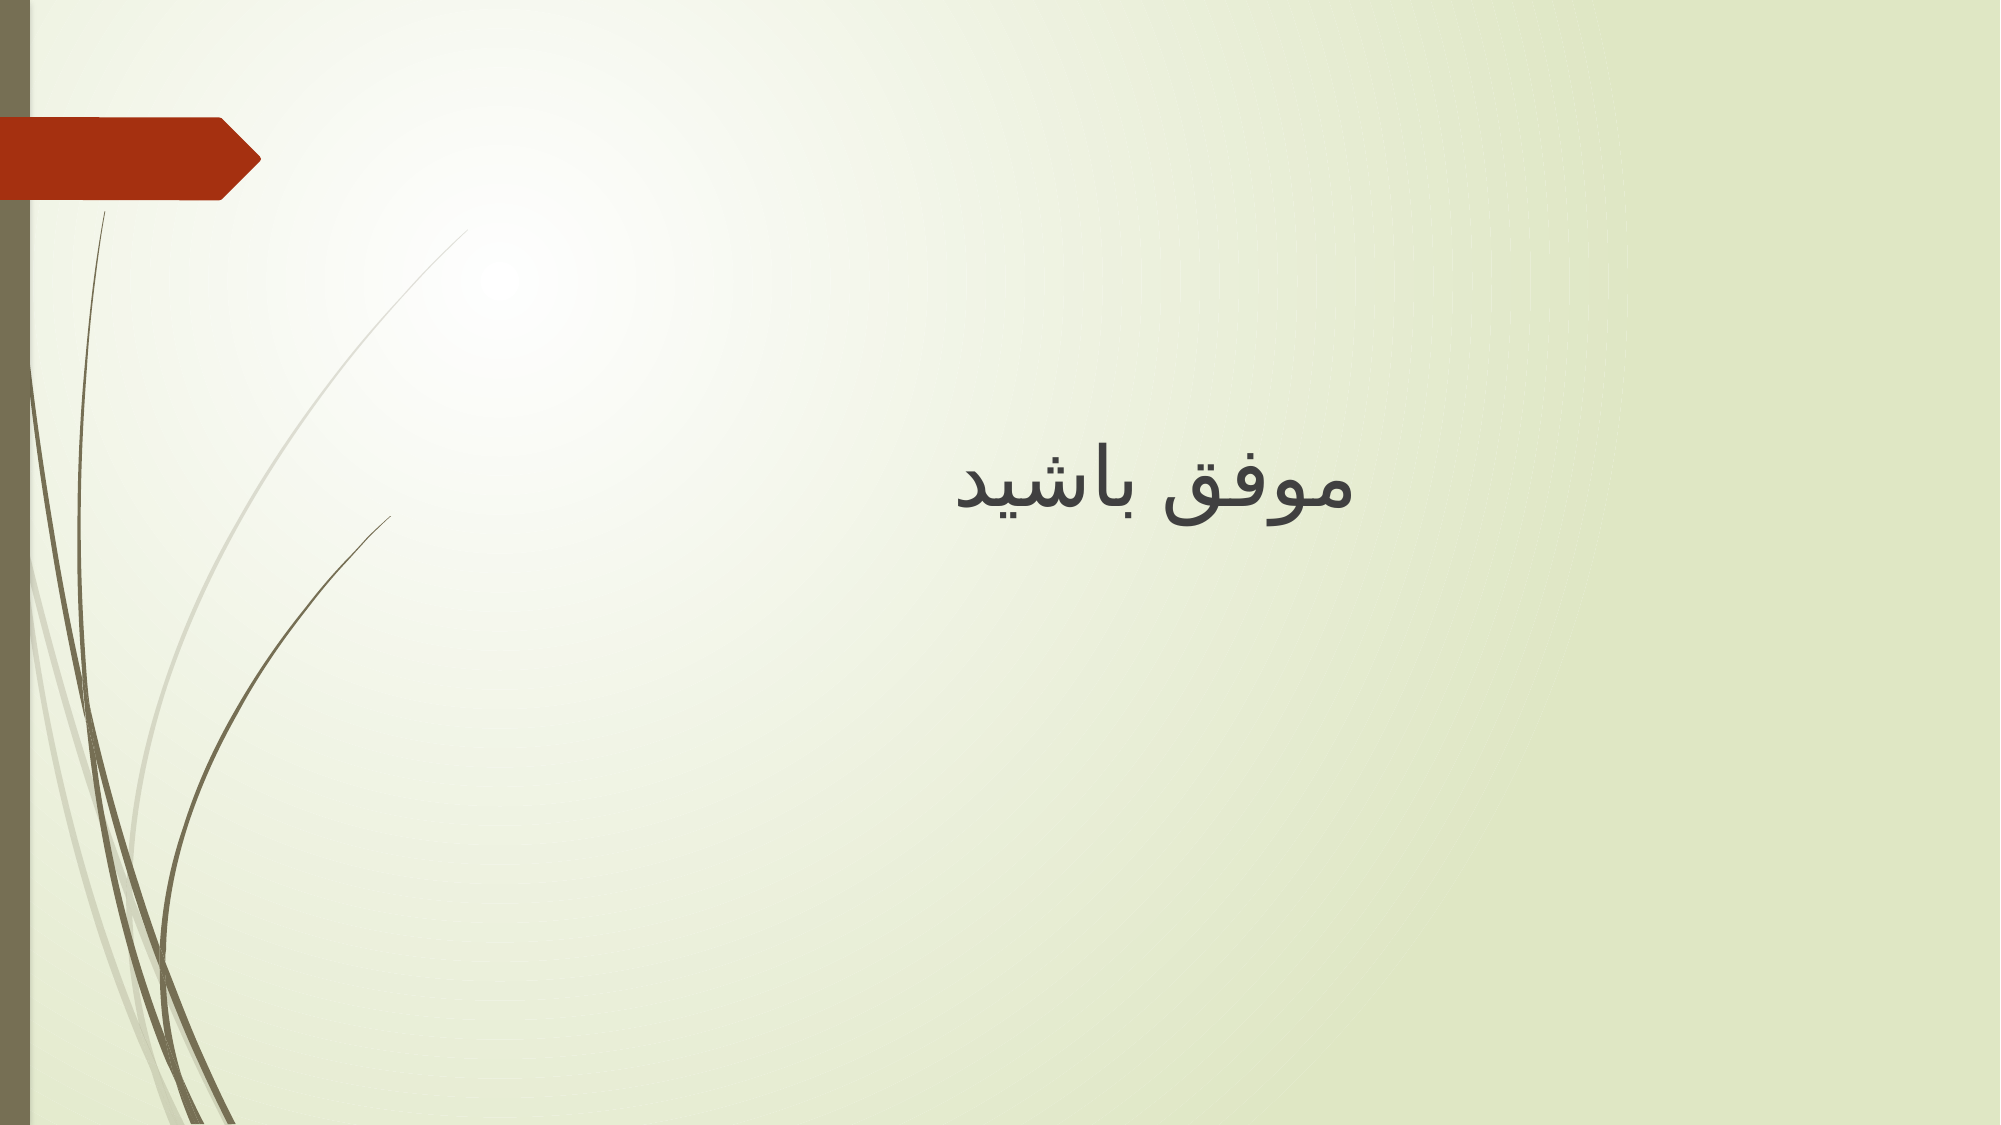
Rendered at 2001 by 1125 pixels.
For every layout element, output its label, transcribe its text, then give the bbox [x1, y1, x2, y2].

list موفق باشید [424, 350, 1888, 970]
